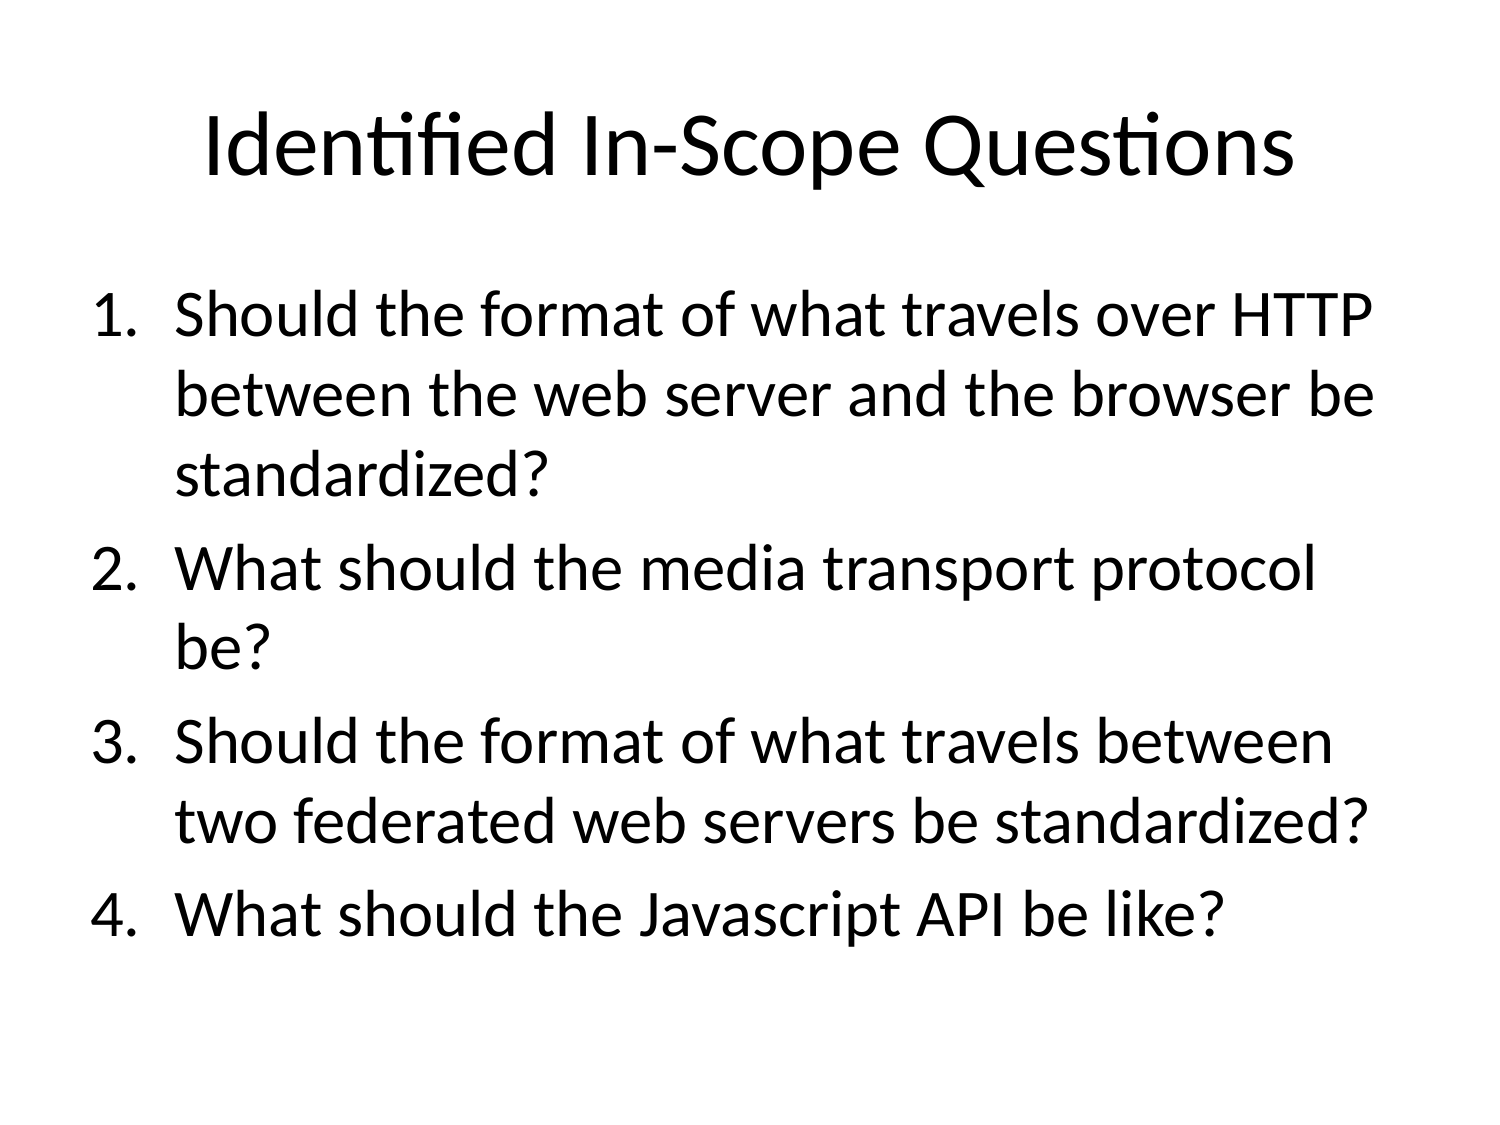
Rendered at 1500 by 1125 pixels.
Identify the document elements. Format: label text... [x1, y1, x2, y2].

list Should the format of what travels over HTTP between the web server and the browser be standardized? What should the media transport protocol be? Should the format of what travels between two federated web servers be standardized? What should the Javascript API be like? [75, 262, 1425, 1005]
title Identified In-Scope Questions [75, 45, 1425, 233]
